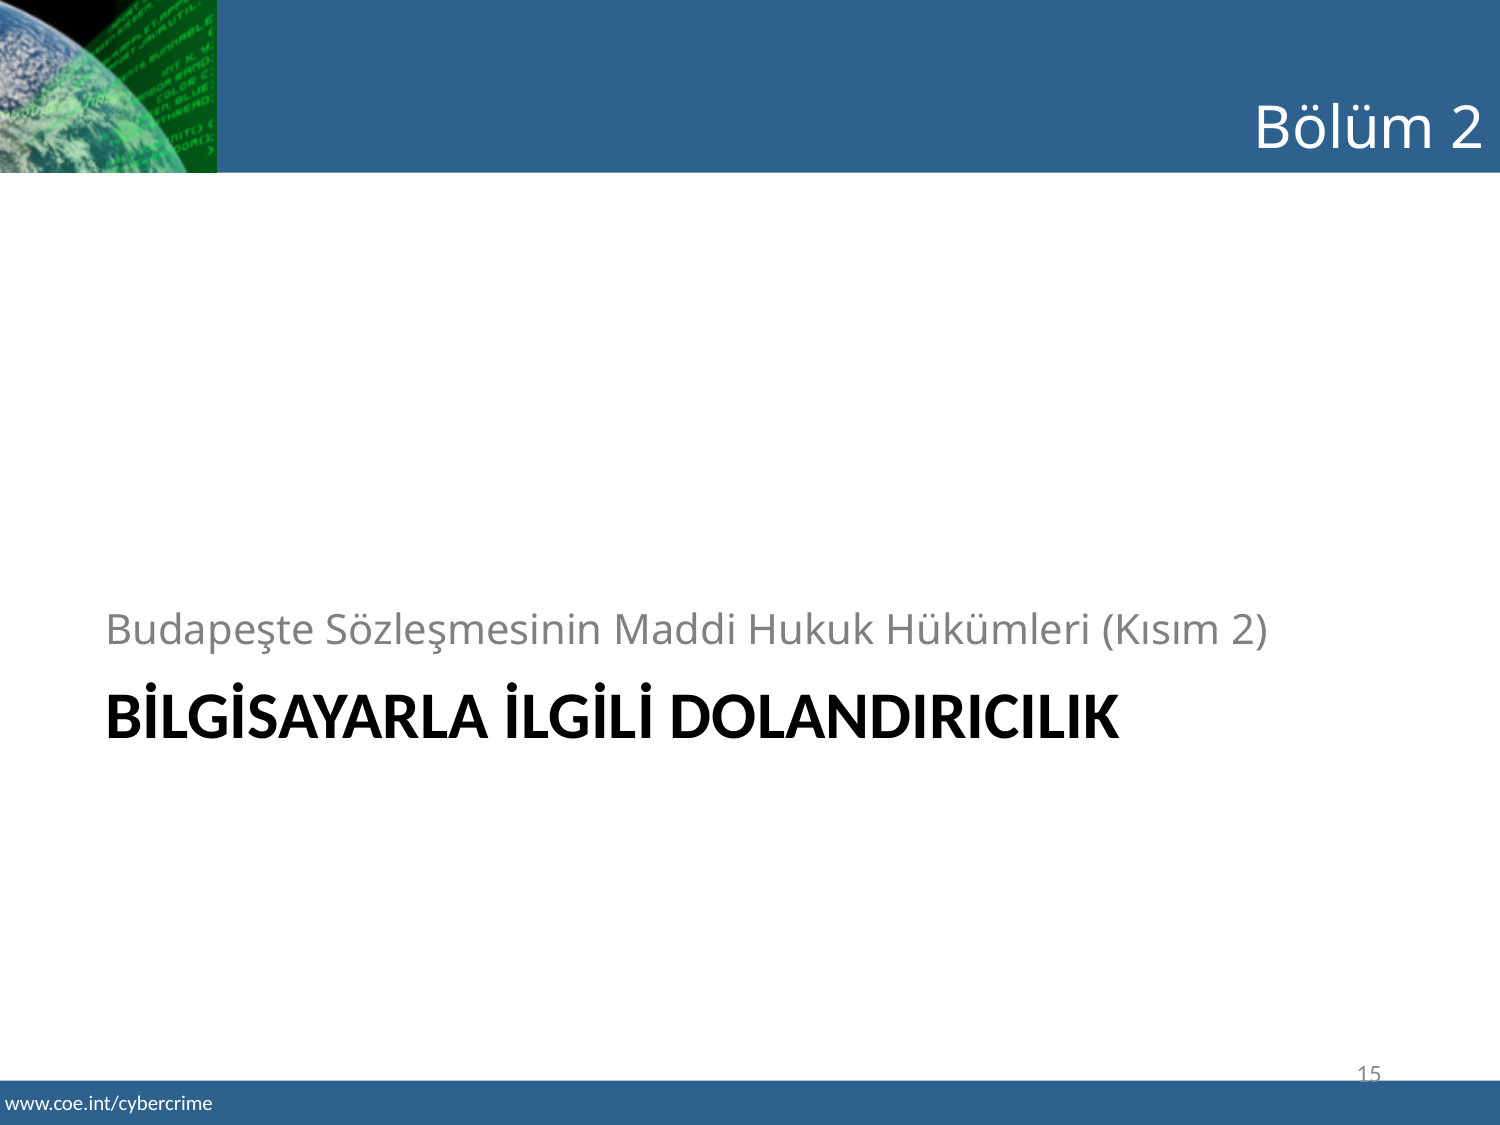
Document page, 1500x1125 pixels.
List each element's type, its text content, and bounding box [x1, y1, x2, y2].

picture [0, 0, 217, 173]
slide_number 15 [1059, 1042, 1397, 1103]
list Budapeşte Sözleşmesinin Maddi Hukuk Hükümleri (Kısım 2) [90, 601, 1385, 674]
title BİLGİsayarla İLGİLİ dolandIrIcIlIk [90, 674, 1385, 920]
list Bölüm 2 [461, 0, 1500, 170]
